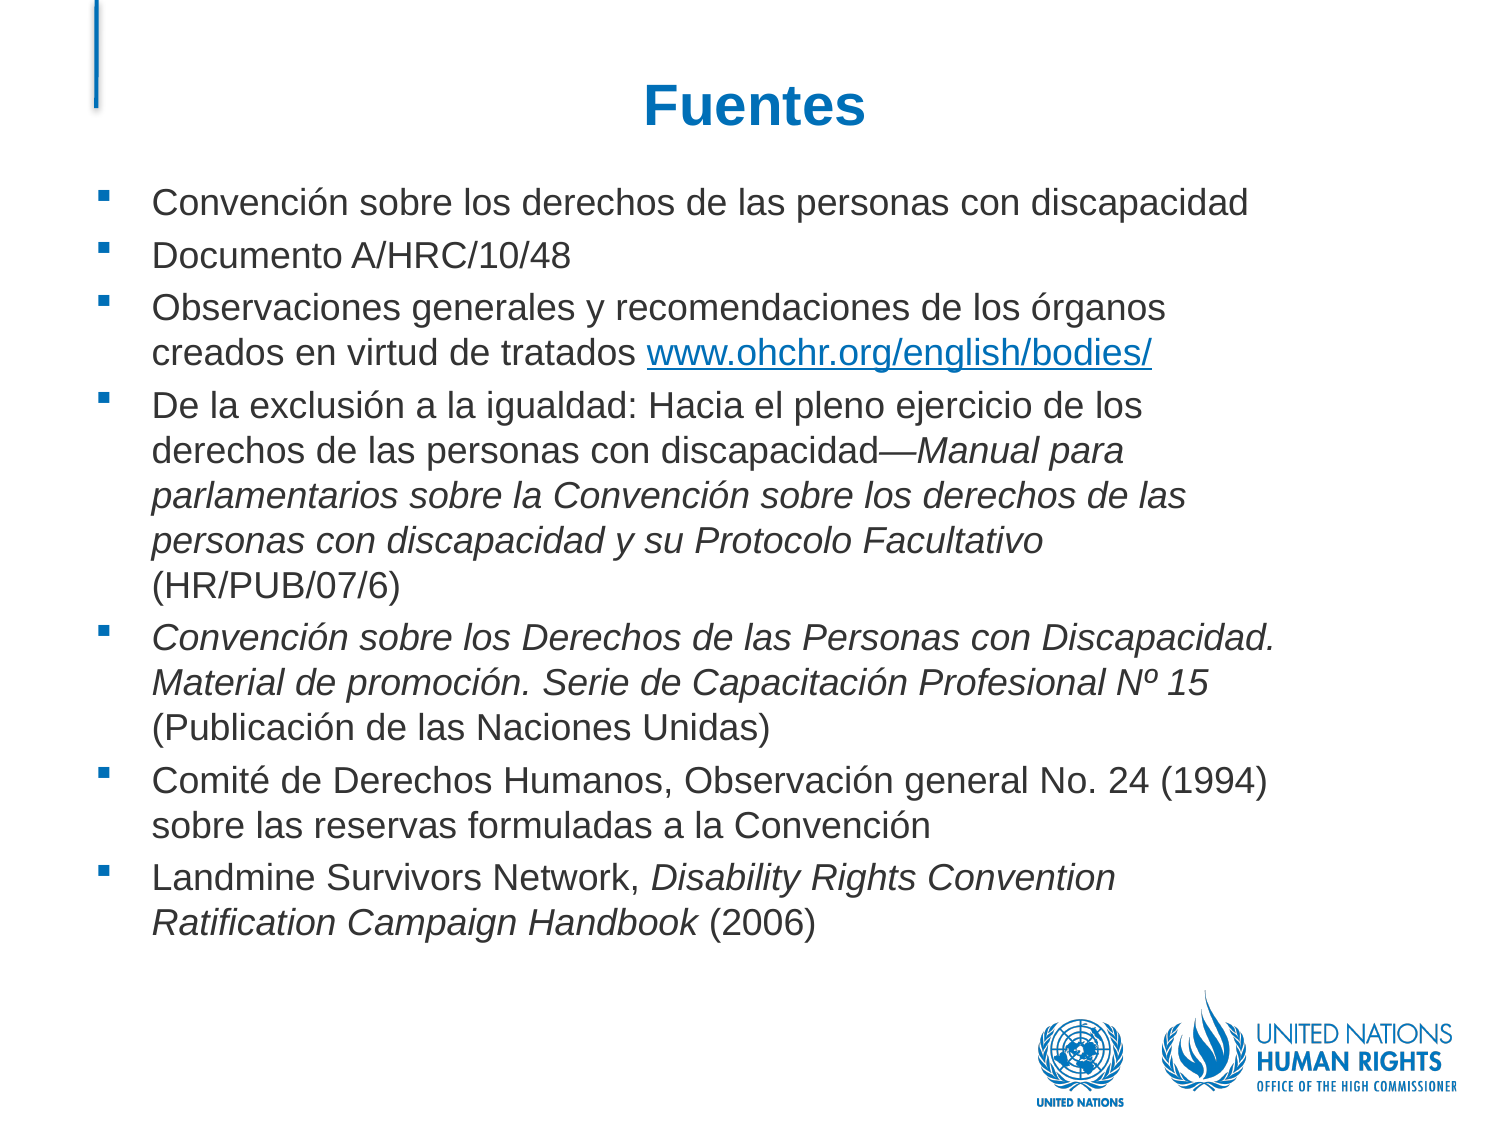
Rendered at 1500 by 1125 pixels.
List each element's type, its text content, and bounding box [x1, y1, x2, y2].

picture [1037, 990, 1457, 1107]
list Convención sobre los derechos de las personas con discapacidad Documento A/HRC/10/48 Observaciones generales y recomendaciones de los órganos creados en virtud de tratados www.ohchr.org/english/bodies/ De la exclusión a la igualdad: Hacia el pleno ejercicio de los derechos de las personas con discapacidad—Manual para parlamentarios sobre la Convención sobre los derechos de las personas con discapacidad y su Protocolo Facultativo (HR/PUB/07/6) Convención sobre los Derechos de las Personas con Discapacidad. Material de promoción. Serie de Capacitación Profesional Nº 15 (Publicación de las Naciones Unidas) Comité de Derechos Humanos, Observación general No. 24 (1994) sobre las reservas formuladas a la Convención Landmine Survivors Network, Disability Rights Convention Ratification Campaign Handbook (2006) [80, 170, 1307, 1012]
title Fuentes [48, 59, 1463, 171]
